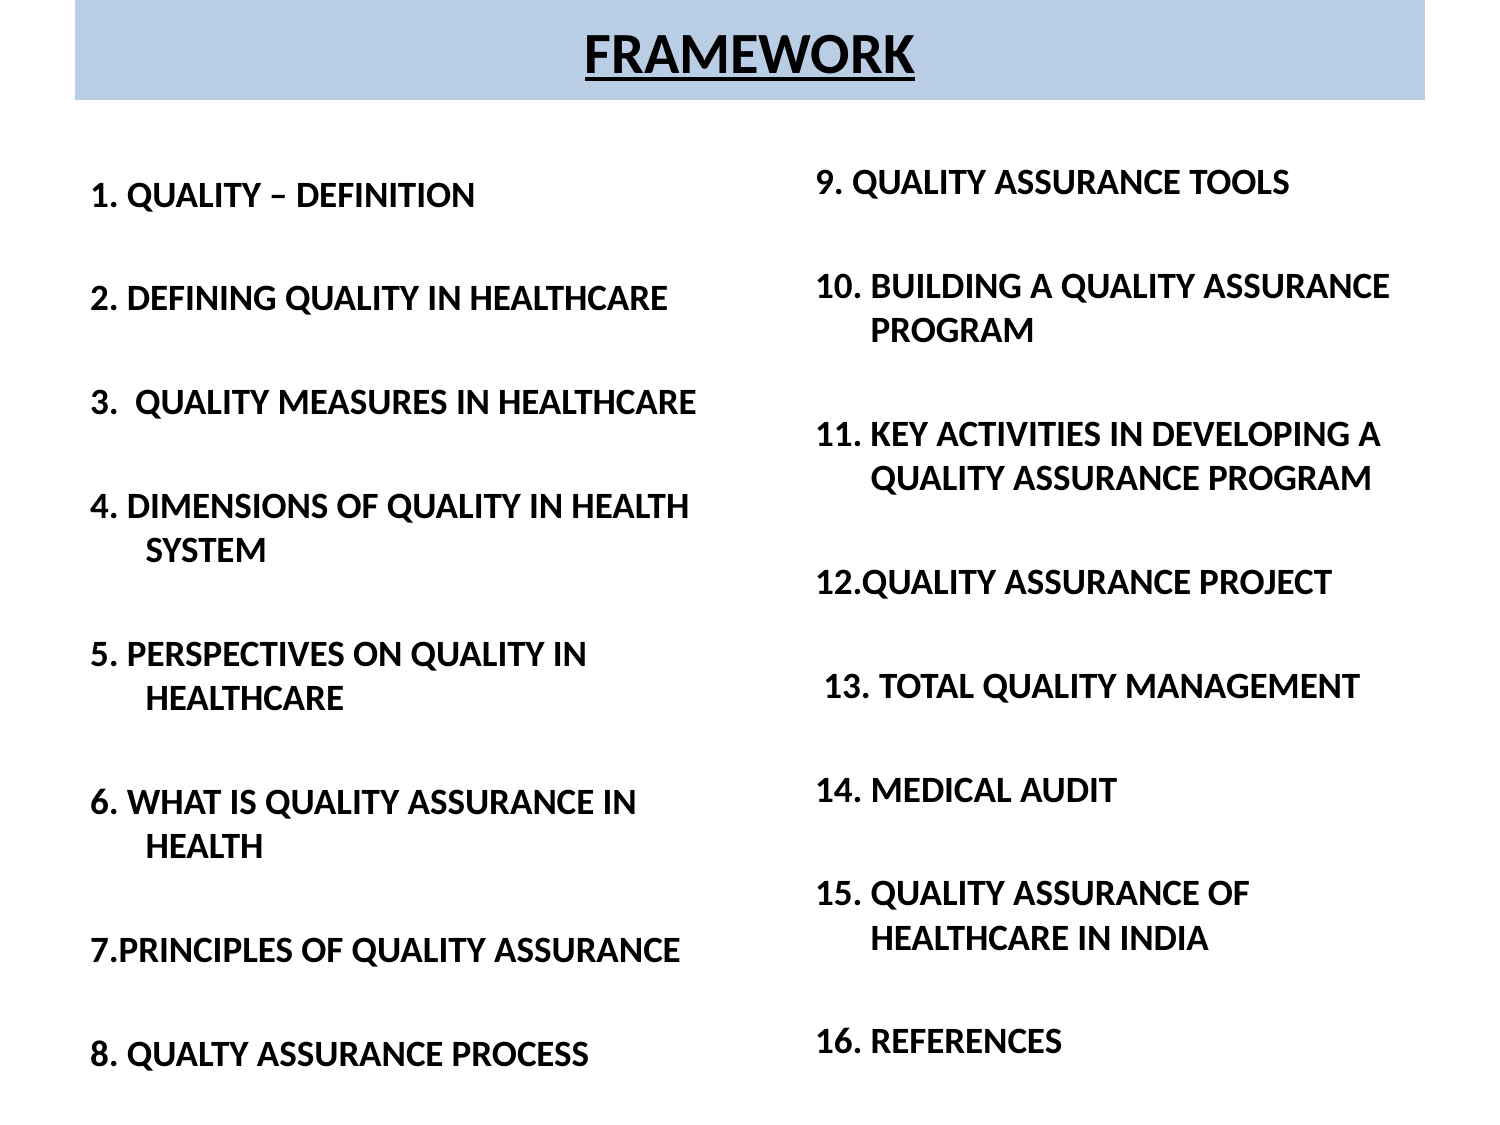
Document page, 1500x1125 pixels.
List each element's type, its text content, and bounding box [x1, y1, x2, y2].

title FRAMEWORK [75, 0, 1425, 100]
list 9. QUALITY ASSURANCE TOOLS 10. BUILDING A QUALITY ASSURANCE PROGRAM 11. KEY ACTIVITIES IN DEVELOPING A QUALITY ASSURANCE PROGRAM 12.QUALITY ASSURANCE PROJECT 13. TOTAL QUALITY MANAGEMENT 14. MEDICAL AUDIT 15. QUALITY ASSURANCE OF HEALTHCARE IN INDIA 16. REFERENCES [800, 149, 1425, 1075]
list 1. QUALITY – DEFINITION 2. DEFINING QUALITY IN HEALTHCARE 3. QUALITY MEASURES IN HEALTHCARE 4. DIMENSIONS OF QUALITY IN HEALTH SYSTEM 5. PERSPECTIVES ON QUALITY IN HEALTHCARE 6. WHAT IS QUALITY ASSURANCE IN HEALTH 7.PRINCIPLES OF QUALITY ASSURANCE 8. QUALTY ASSURANCE PROCESS [75, 162, 738, 1088]
